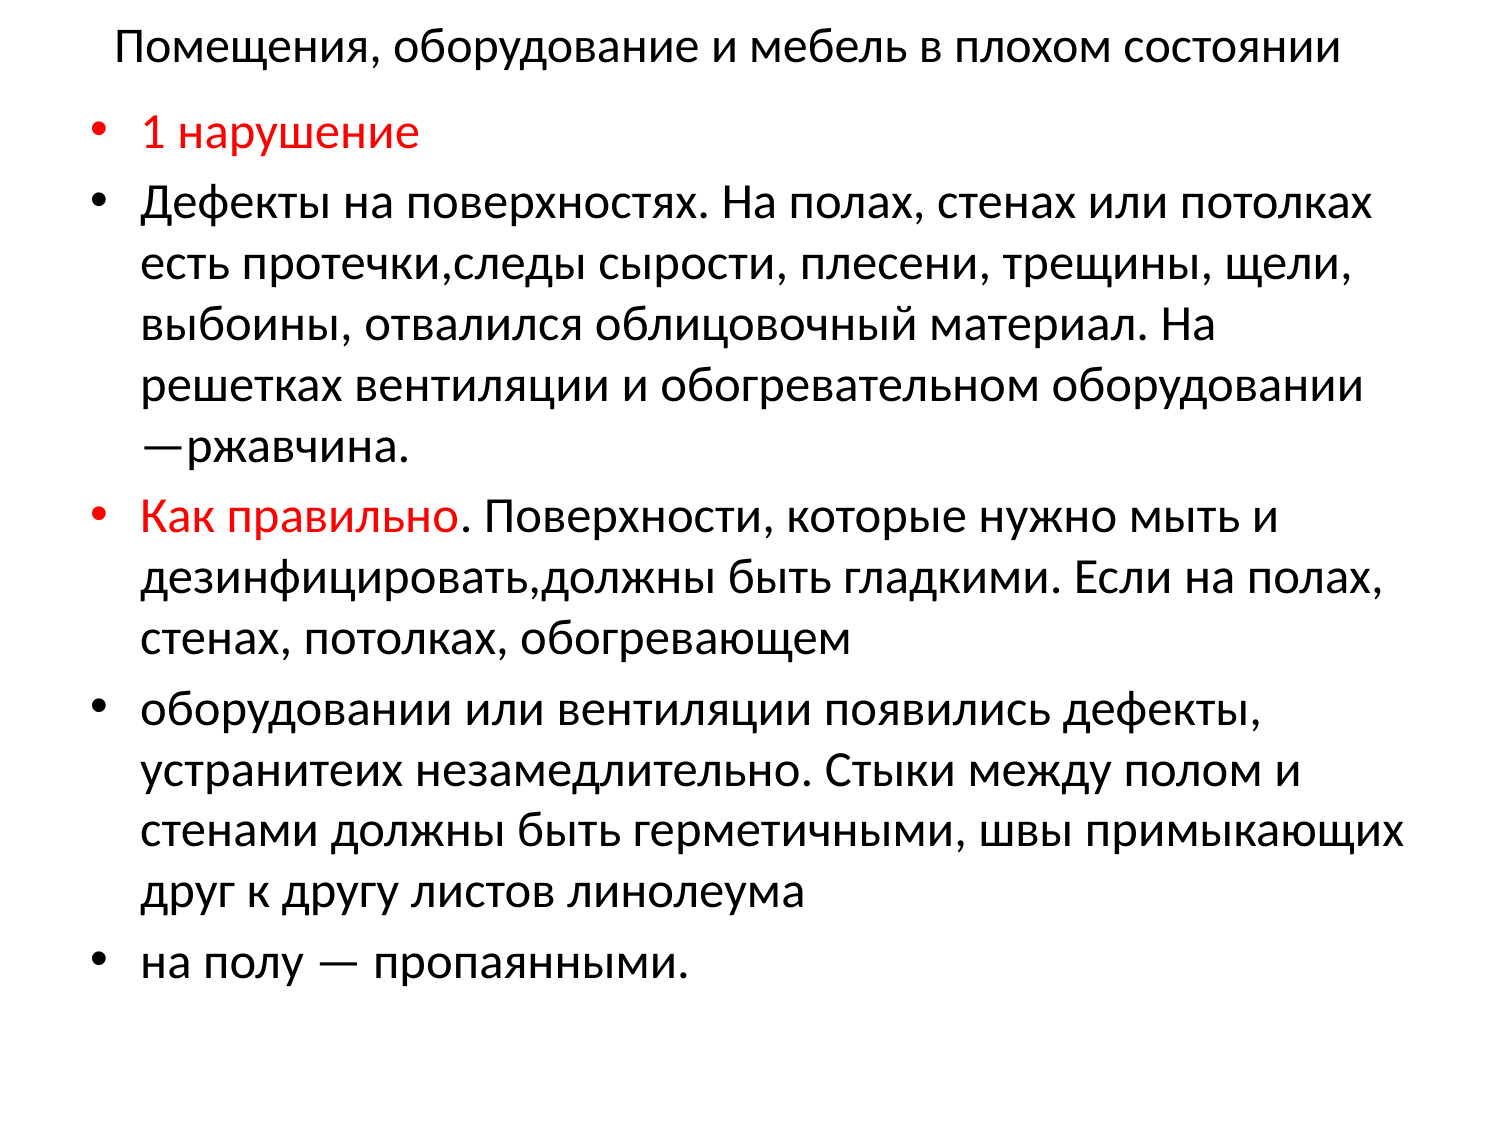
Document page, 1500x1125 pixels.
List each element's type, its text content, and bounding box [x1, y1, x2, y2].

title Помещения, оборудование и мебель в плохом состоянии [53, 0, 1404, 136]
list 1 нарушение Дефекты на поверхностях. На полах, стенах или потолках есть протечки,следы сырости, плесени, трещины, щели, выбоины, отвалился облицовочный материал. На решетках вентиляции и обогревательном оборудовании —ржавчина. Как правильно. Поверхности, которые нужно мыть и дезинфицировать,должны быть гладкими. Если на полах, стенах, потолках, обогревающем оборудовании или вентиляции появились дефекты, устранитеих незамедлительно. Стыки между полом и стенами должны быть герметичными, швы примыкающих друг к другу листов линолеума на полу — пропаянными. [75, 90, 1425, 1005]
